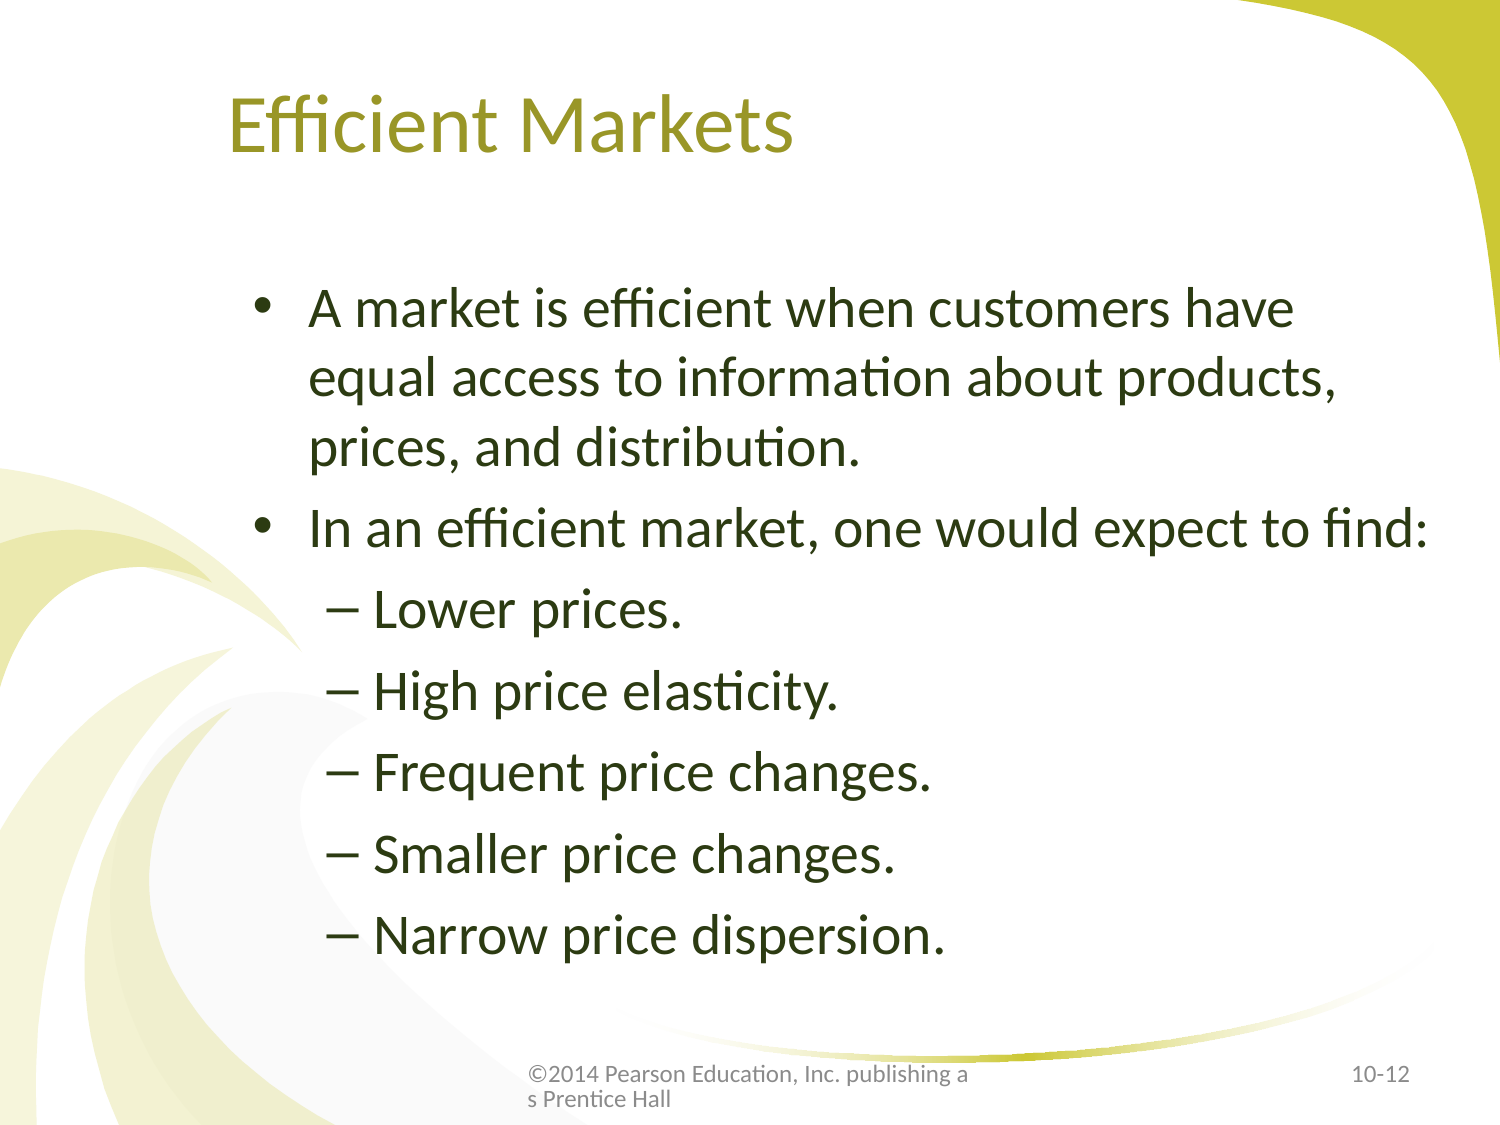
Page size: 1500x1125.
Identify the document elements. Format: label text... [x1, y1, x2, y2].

title Efficient Markets [212, 37, 1438, 200]
list A market is efficient when customers have equal access to information about products, prices, and distribution. In an efficient market, one would expect to find: Lower prices. High price elasticity. Frequent price changes. Smaller price changes. Narrow price dispersion. [237, 262, 1450, 1000]
slide_number 10-12 [1074, 1042, 1425, 1103]
footer ©2014 Pearson Education, Inc. publishing as Prentice Hall [512, 1042, 988, 1103]
